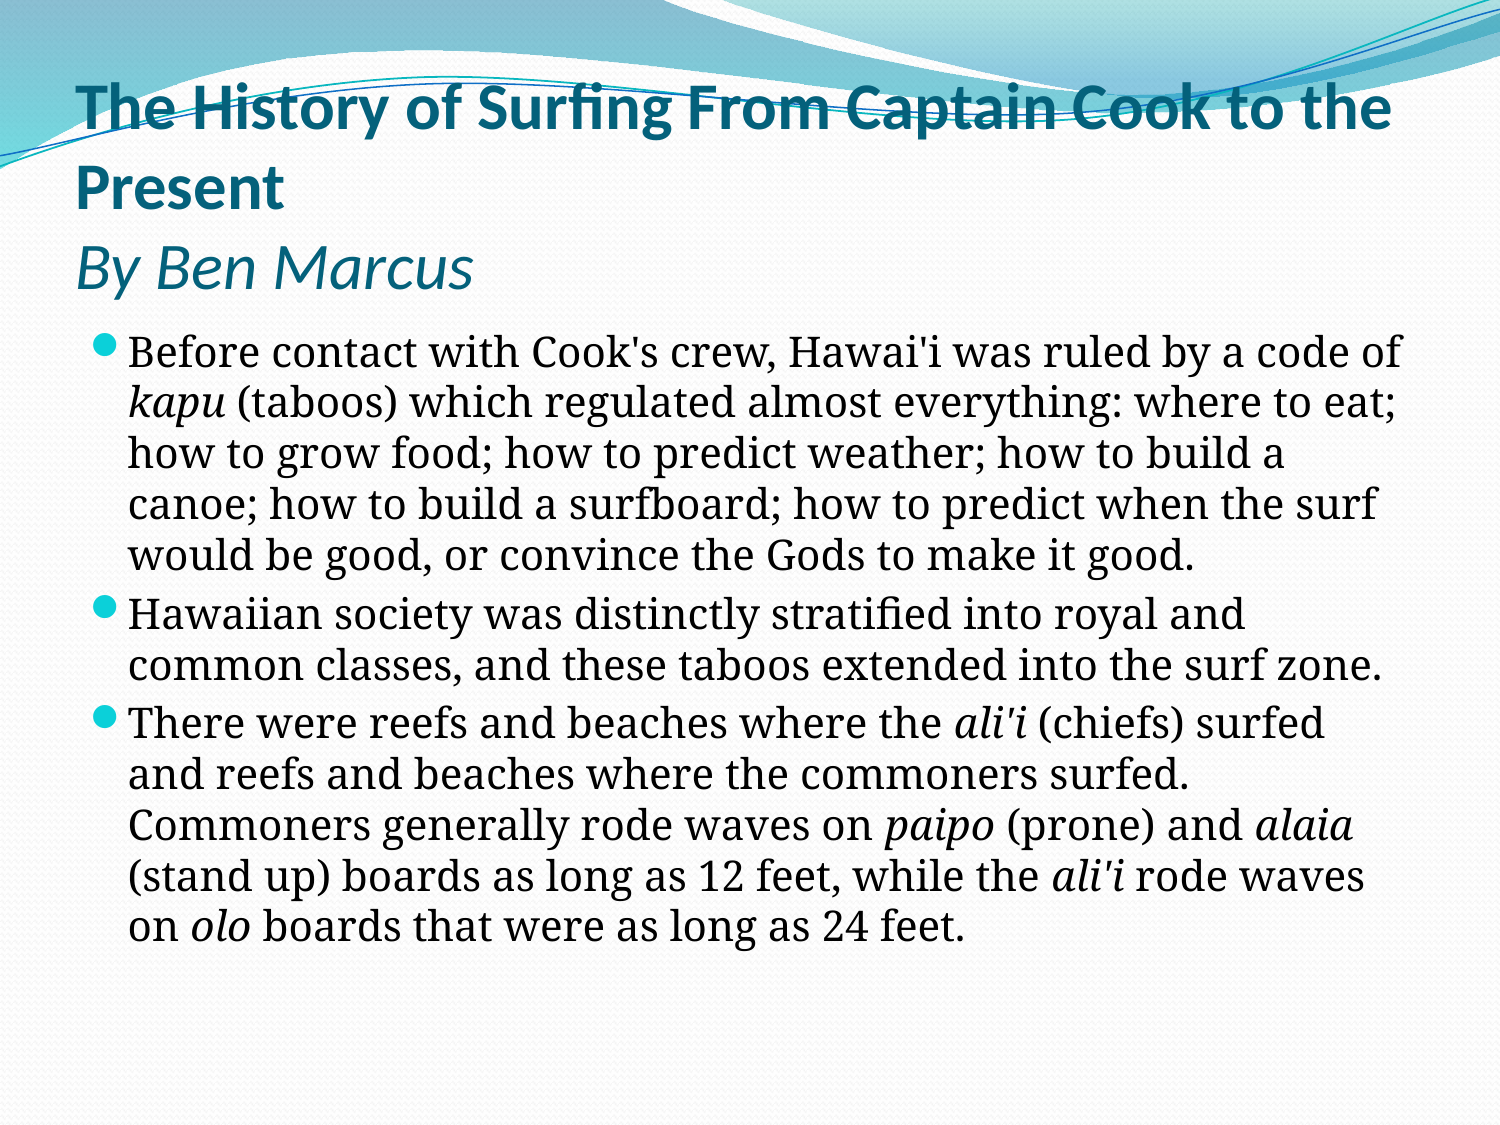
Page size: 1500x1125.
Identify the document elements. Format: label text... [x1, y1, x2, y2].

title The History of Surfing From Captain Cook to the Present By Ben Marcus [75, 115, 1425, 303]
list Before contact with Cook's crew, Hawai'i was ruled by a code of kapu (taboos) which regulated almost everything: where to eat; how to grow food; how to predict weather; how to build a canoe; how to build a surfboard; how to predict when the surf would be good, or convince the Gods to make it good. Hawaiian society was distinctly stratified into royal and common classes, and these taboos extended into the surf zone. There were reefs and beaches where the ali'i (chiefs) surfed and reefs and beaches where the commoners surfed. Commoners generally rode waves on paipo (prone) and alaia (stand up) boards as long as 12 feet, while the ali'i rode waves on olo boards that were as long as 24 feet. [75, 317, 1425, 1038]
